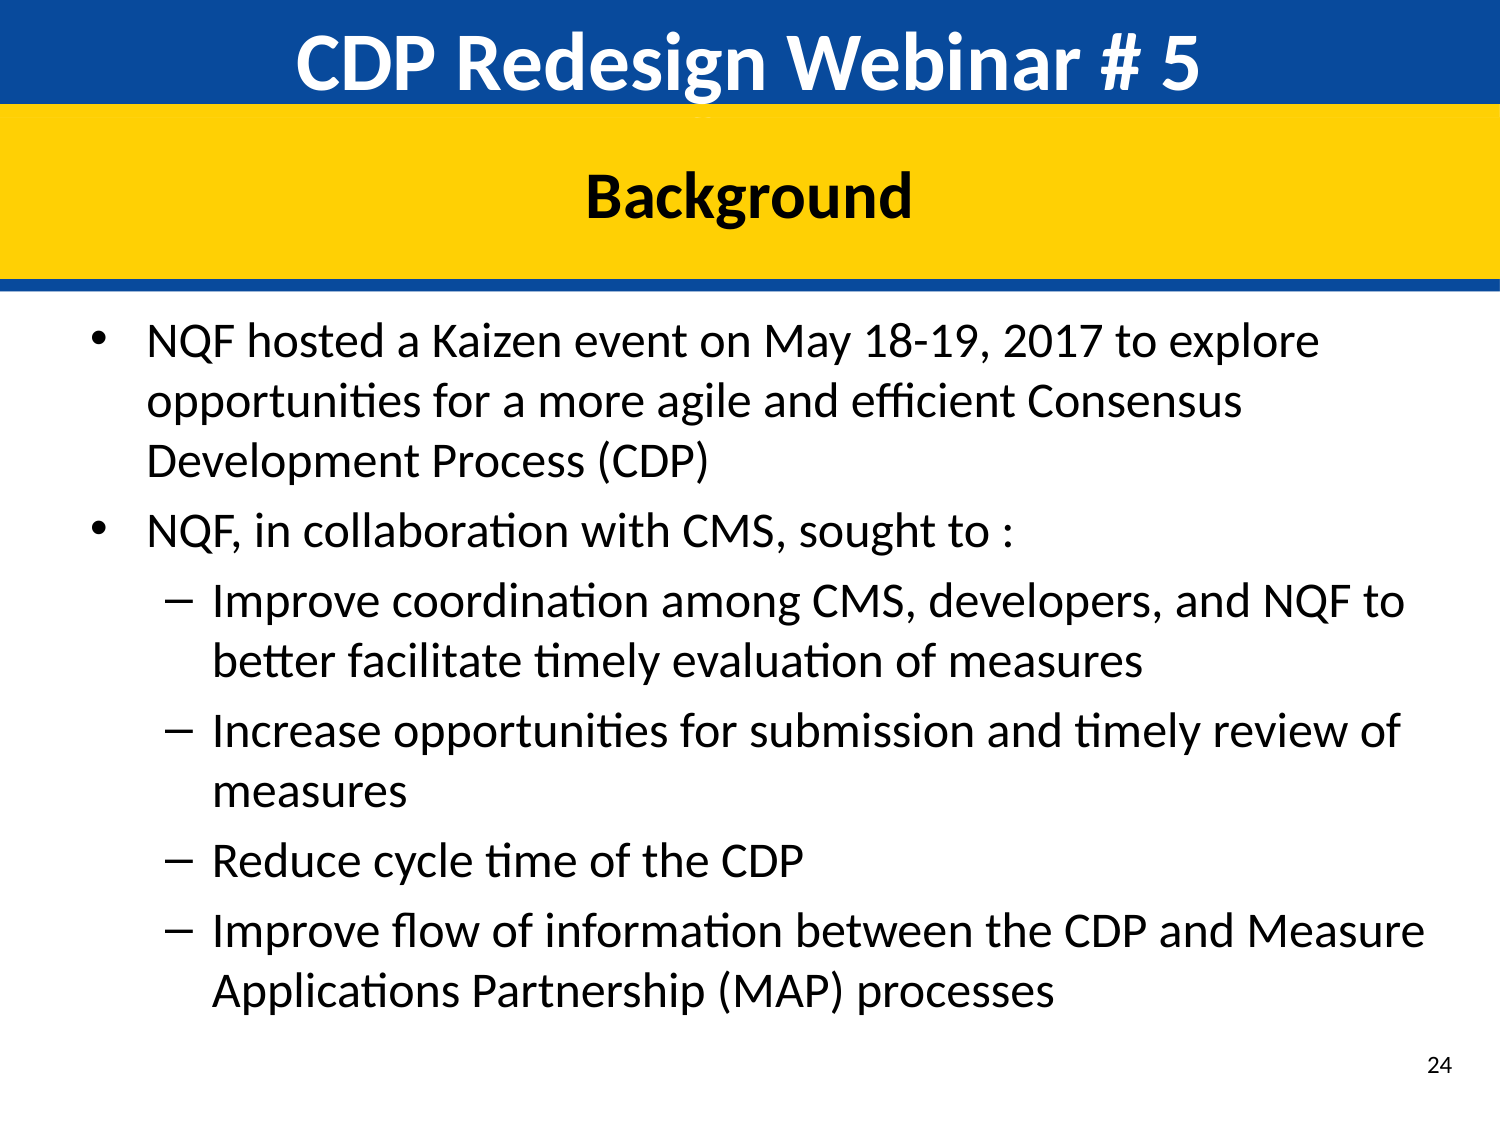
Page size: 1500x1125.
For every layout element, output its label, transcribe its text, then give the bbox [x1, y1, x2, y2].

title CDP Redesign Webinar # 5 [0, 0, 1500, 104]
text_box Background [0, 118, 1500, 279]
text_box NQF hosted a Kaizen event on May 18-19, 2017 to explore opportunities for a more agile and efficient Consensus Development Process (CDP) NQF, in collaboration with CMS, sought to : Improve coordination among CMS, developers, and NQF to better facilitate timely evaluation of measures Increase opportunities for submission and timely review of measures Reduce cycle time of the CDP Improve flow of information between the CDP and Measure Applications Partnership (MAP) processes [75, 299, 1475, 1035]
